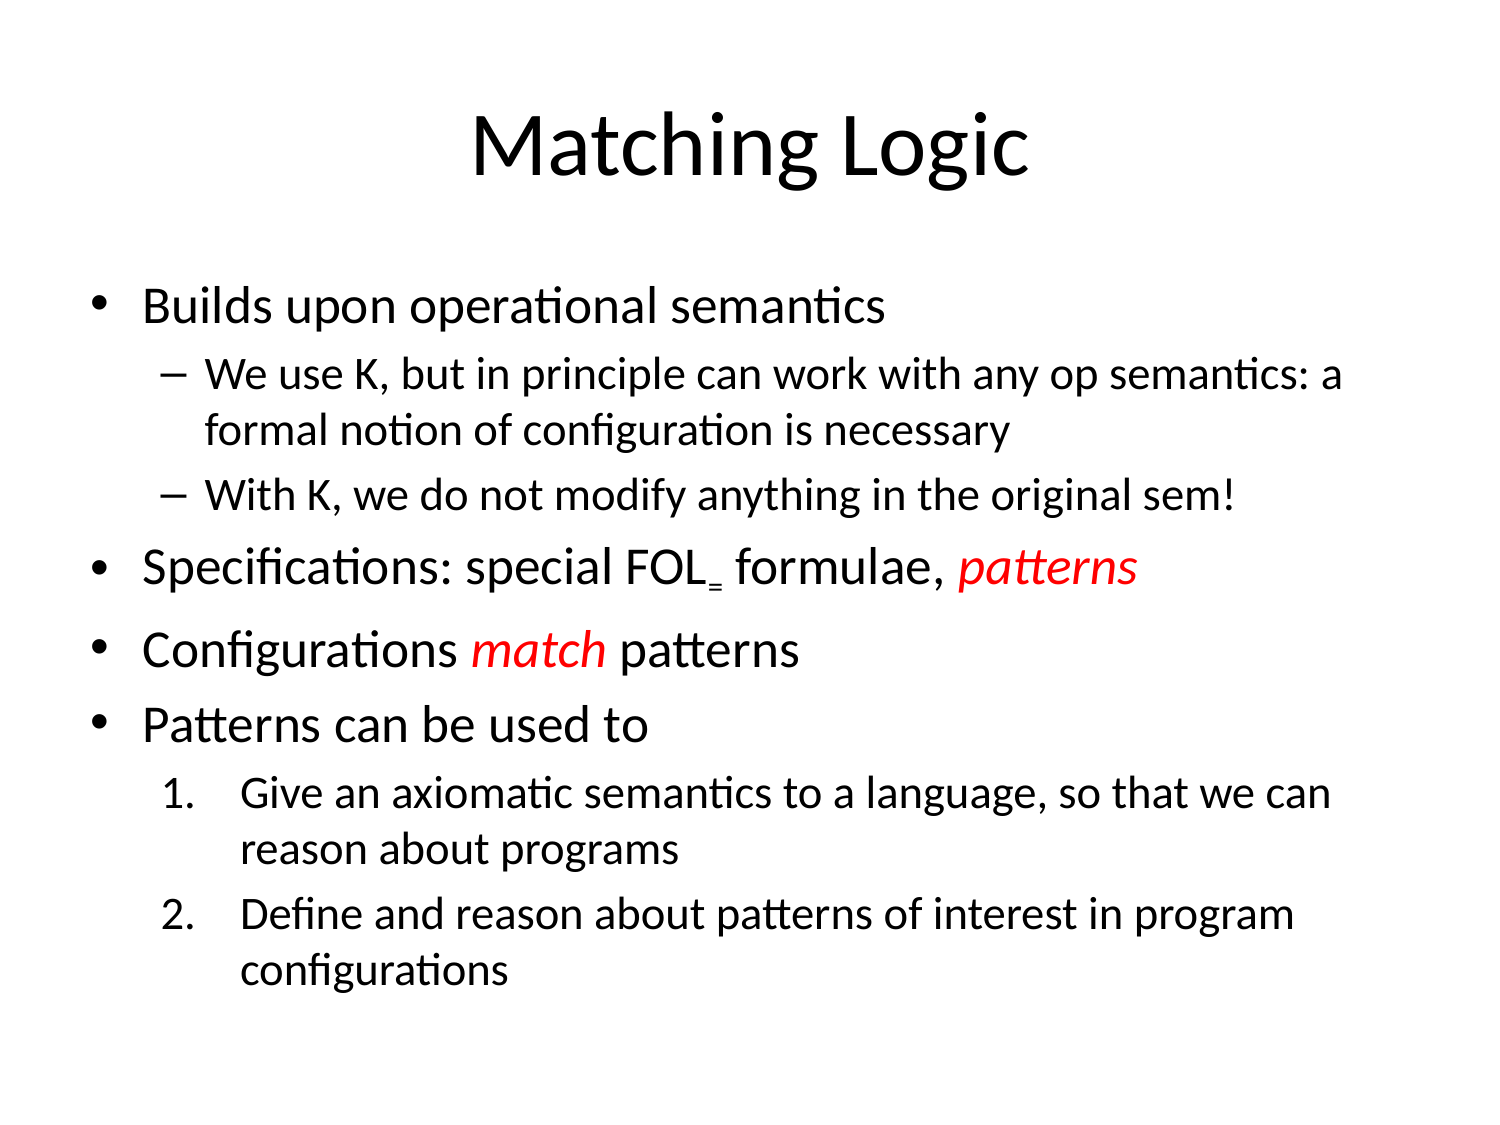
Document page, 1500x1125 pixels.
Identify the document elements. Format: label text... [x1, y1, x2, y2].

title Matching Logic [75, 45, 1425, 233]
list Builds upon operational semantics We use K, but in principle can work with any op semantics: a formal notion of configuration is necessary With K, we do not modify anything in the original sem! Specifications: special FOL= formulae, patterns Configurations match patterns Patterns can be used to Give an axiomatic semantics to a language, so that we can reason about programs Define and reason about patterns of interest in program configurations [75, 262, 1425, 1005]
